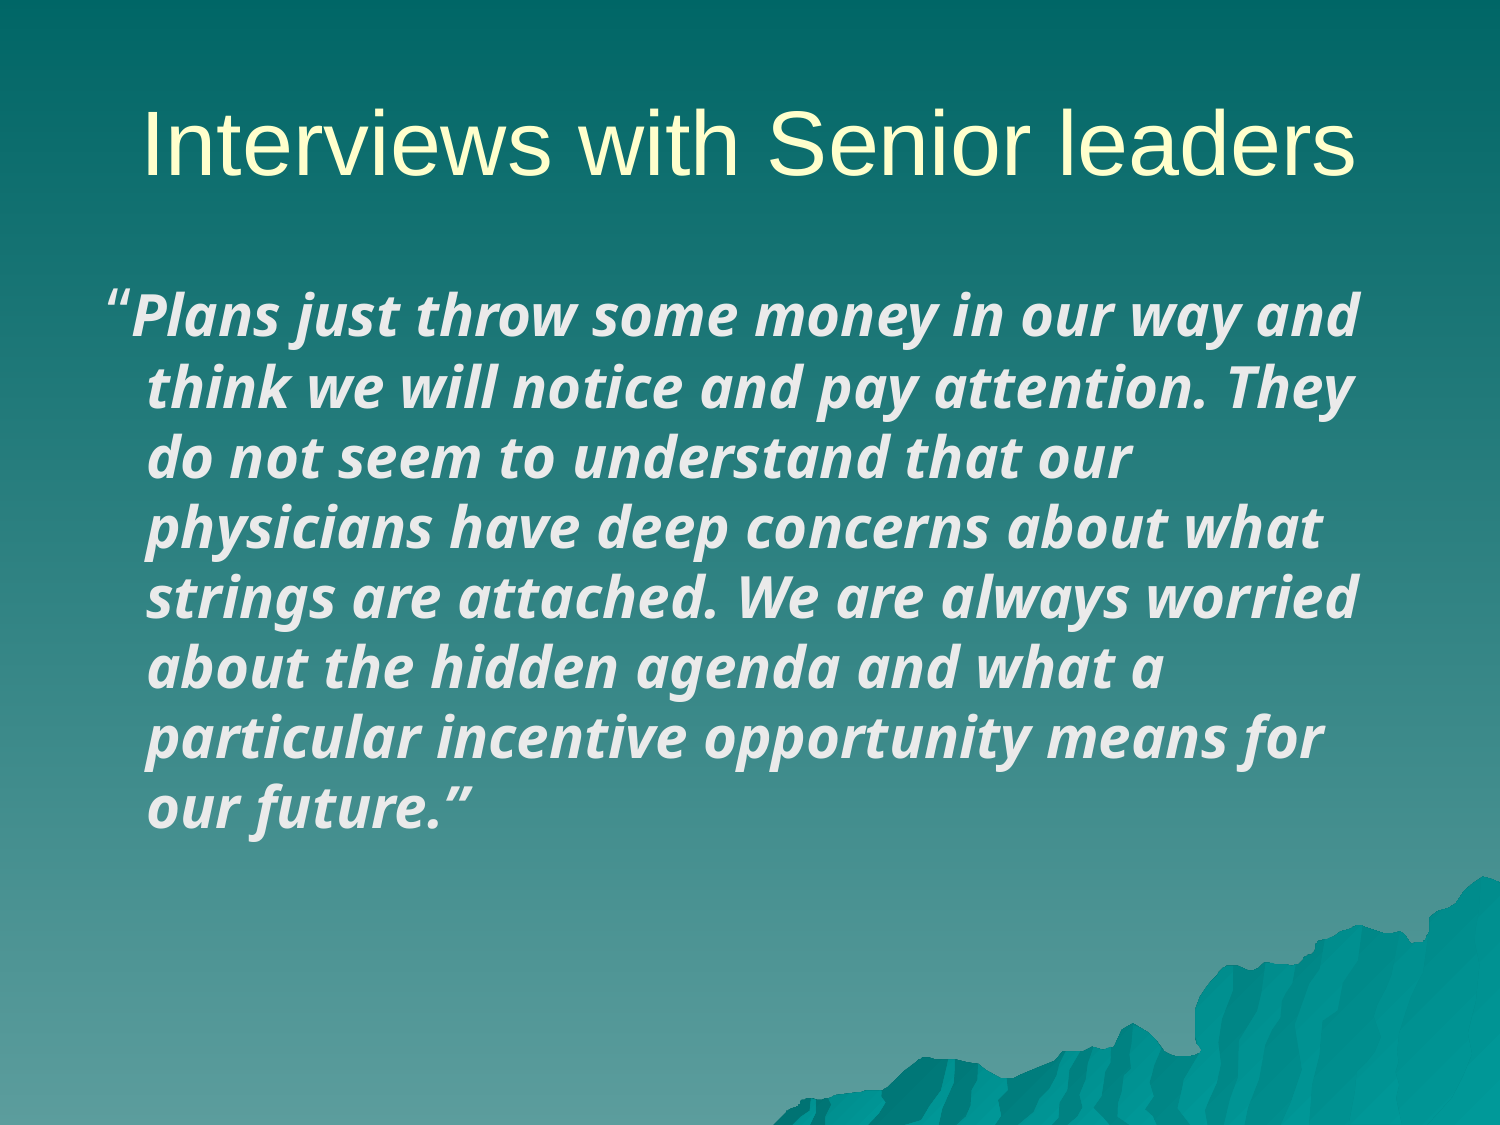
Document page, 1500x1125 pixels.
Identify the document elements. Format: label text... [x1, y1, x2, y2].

list “Plans just throw some money in our way and think we will notice and pay attention. They do not seem to understand that our physicians have deep concerns about what strings are attached. We are always worried about the hidden agenda and what a particular incentive opportunity means for our future.” [74, 262, 1426, 1006]
title Interviews with Senior leaders [74, 45, 1426, 233]
